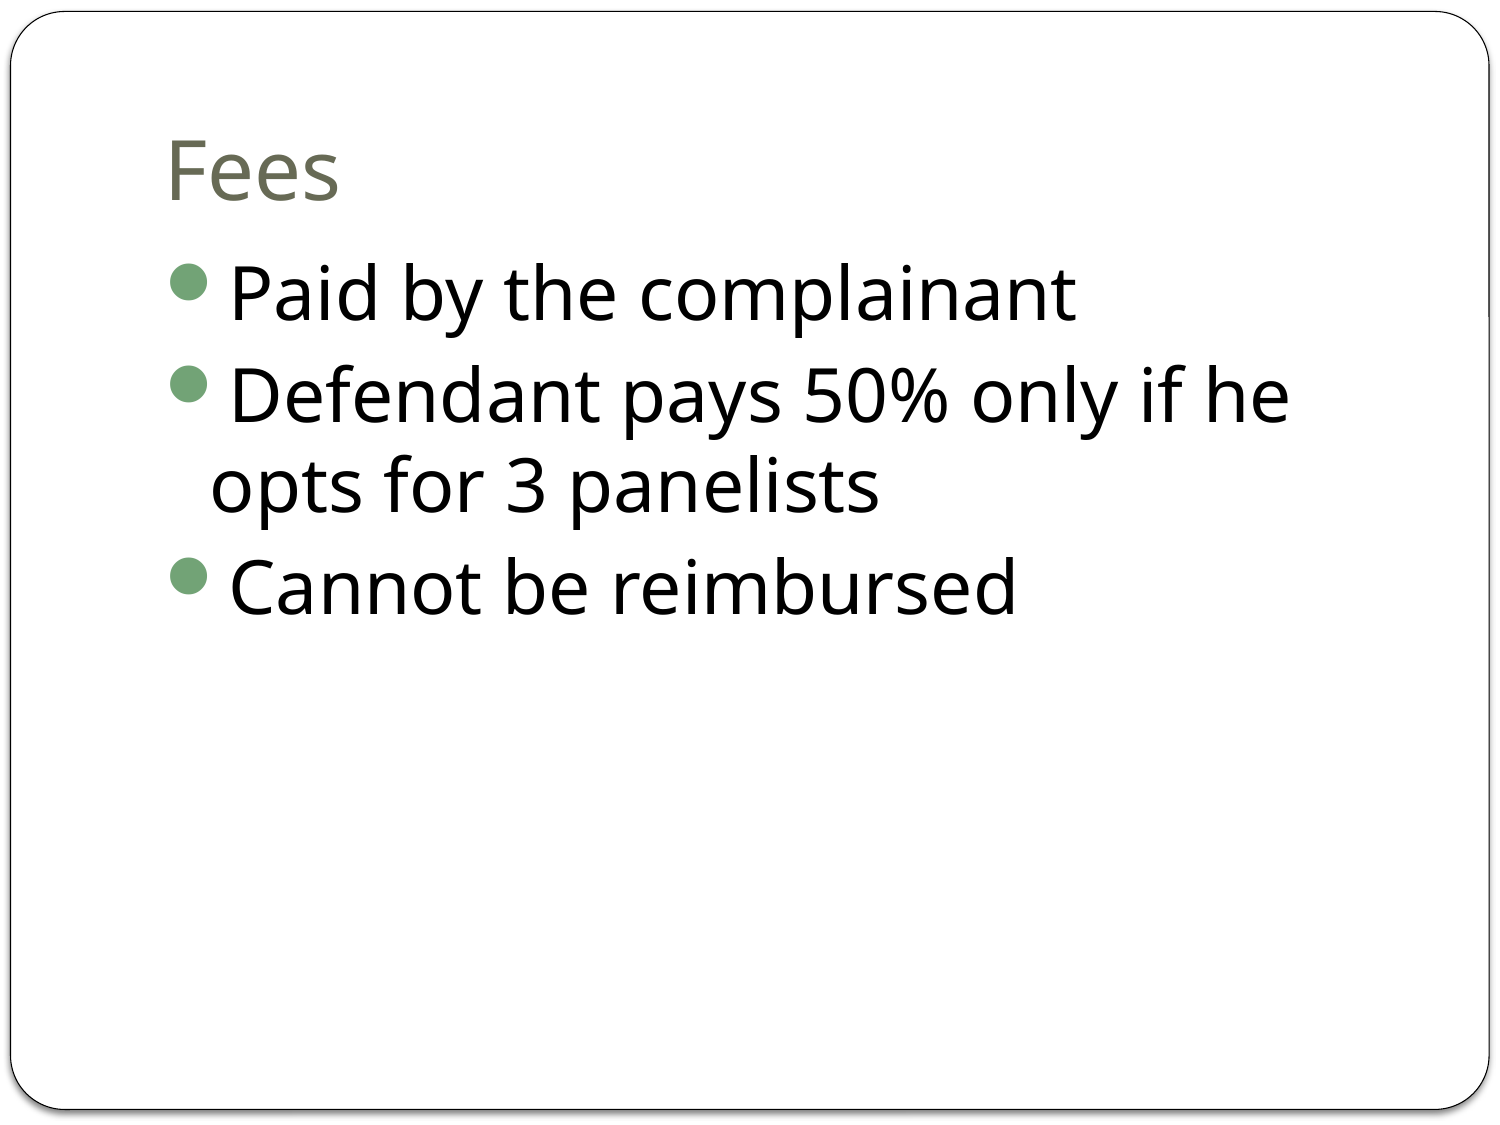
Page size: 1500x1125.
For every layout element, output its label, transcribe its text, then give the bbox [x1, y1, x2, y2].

title Fees [150, 45, 1425, 233]
list Paid by the complainant Defendant pays 50% only if he opts for 3 panelists Cannot be reimbursed [150, 237, 1425, 988]
